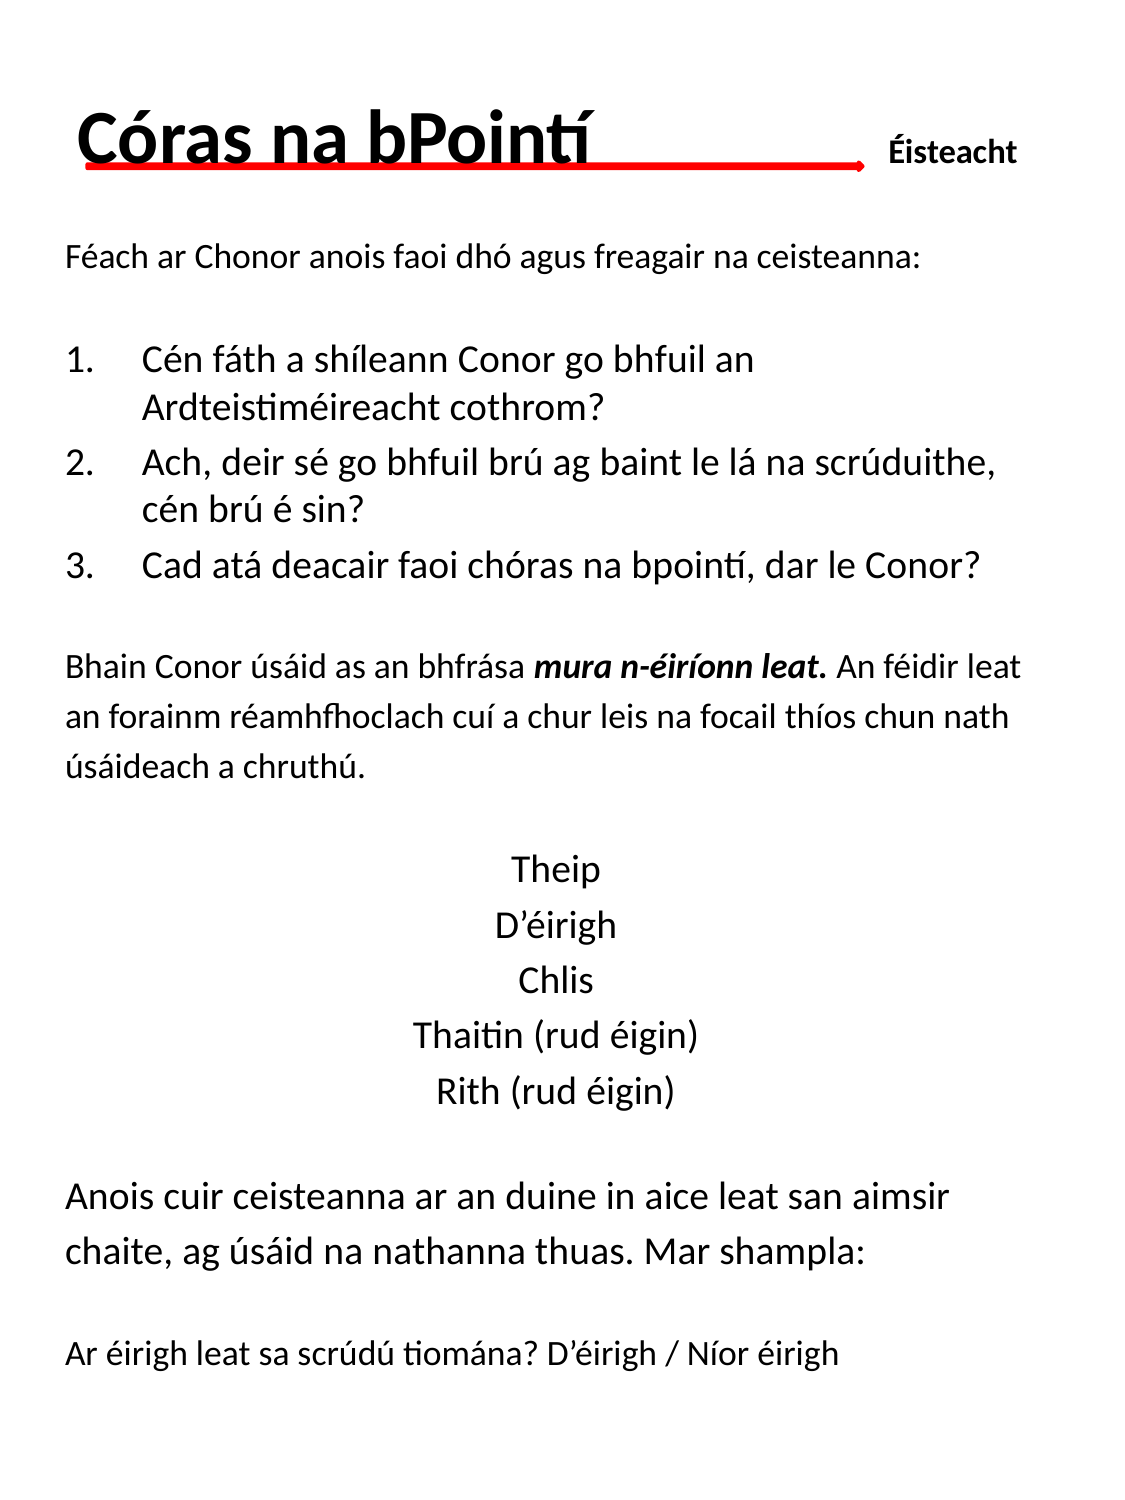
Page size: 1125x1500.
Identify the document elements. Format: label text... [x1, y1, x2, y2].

title Córas na bPointí Éisteacht [62, 62, 1075, 203]
list Féach ar Chonor anois faoi dhó agus freagair na ceisteanna: Cén fáth a shíleann Conor go bhfuil an Ardteistiméireacht cothrom? Ach, deir sé go bhfuil brú ag baint le lá na scrúduithe, cén brú é sin? Cad atá deacair faoi chóras na bpointí, dar le Conor? Bhain Conor úsáid as an bhfrása mura n-éiríonn leat. An féidir leat an forainm réamhfhoclach cuí a chur leis na focail thíos chun nath úsáideach a chruthú. Theip D’éirigh Chlis Thaitin (rud éigin) Rith (rud éigin) Anois cuir ceisteanna ar an duine in aice leat san aimsir chaite, ag úsáid na nathanna thuas. Mar shampla: Ar éirigh leat sa scrúdú tiomána? D’éirigh / Níor éirigh [50, 225, 1063, 1400]
